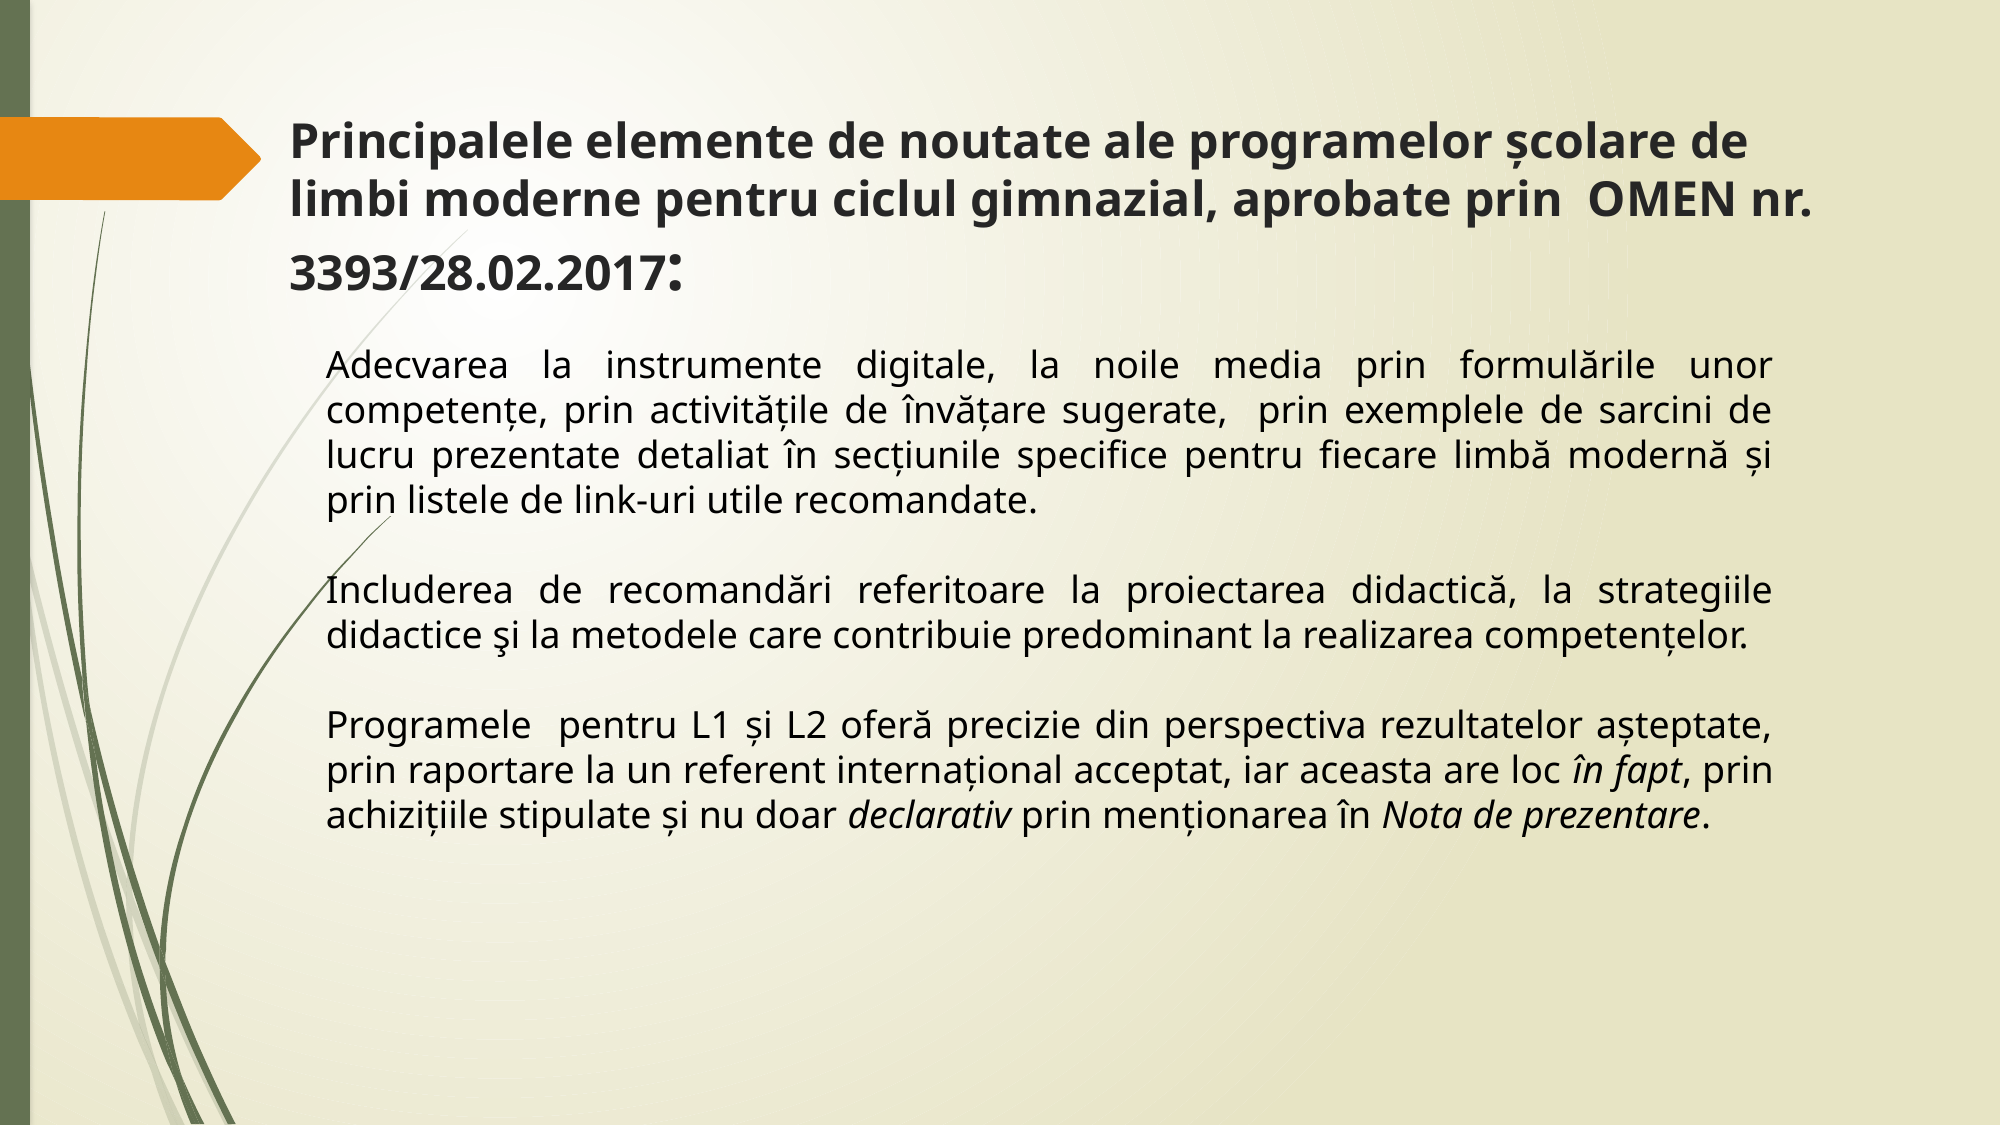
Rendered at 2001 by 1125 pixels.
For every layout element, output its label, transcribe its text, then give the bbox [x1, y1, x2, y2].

text_box Adecvarea la instrumente digitale, la noile media prin formulările unor competențe, prin activitățile de învățare sugerate, prin exemplele de sarcini de lucru prezentate detaliat în secțiunile specifice pentru fiecare limbă modernă și prin listele de link-uri utile recomandate. Includerea de recomandări referitoare la proiectarea didactică, la strategiile didactice şi la metodele care contribuie predominant la realizarea competențelor. Programele pentru L1 și L2 oferă precizie din perspectiva rezultatelor așteptate, prin raportare la un referent internațional acceptat, iar aceasta are loc în fapt, prin achizițiile stipulate și nu doar declarativ prin menționarea în Nota de prezentare. [311, 334, 1789, 889]
title Principalele elemente de noutate ale programelor școlare de limbi moderne pentru ciclul gimnazial, aprobate prin OMEN nr. 3393/28.02.2017: [274, 102, 1888, 313]
list [424, 350, 1888, 970]
